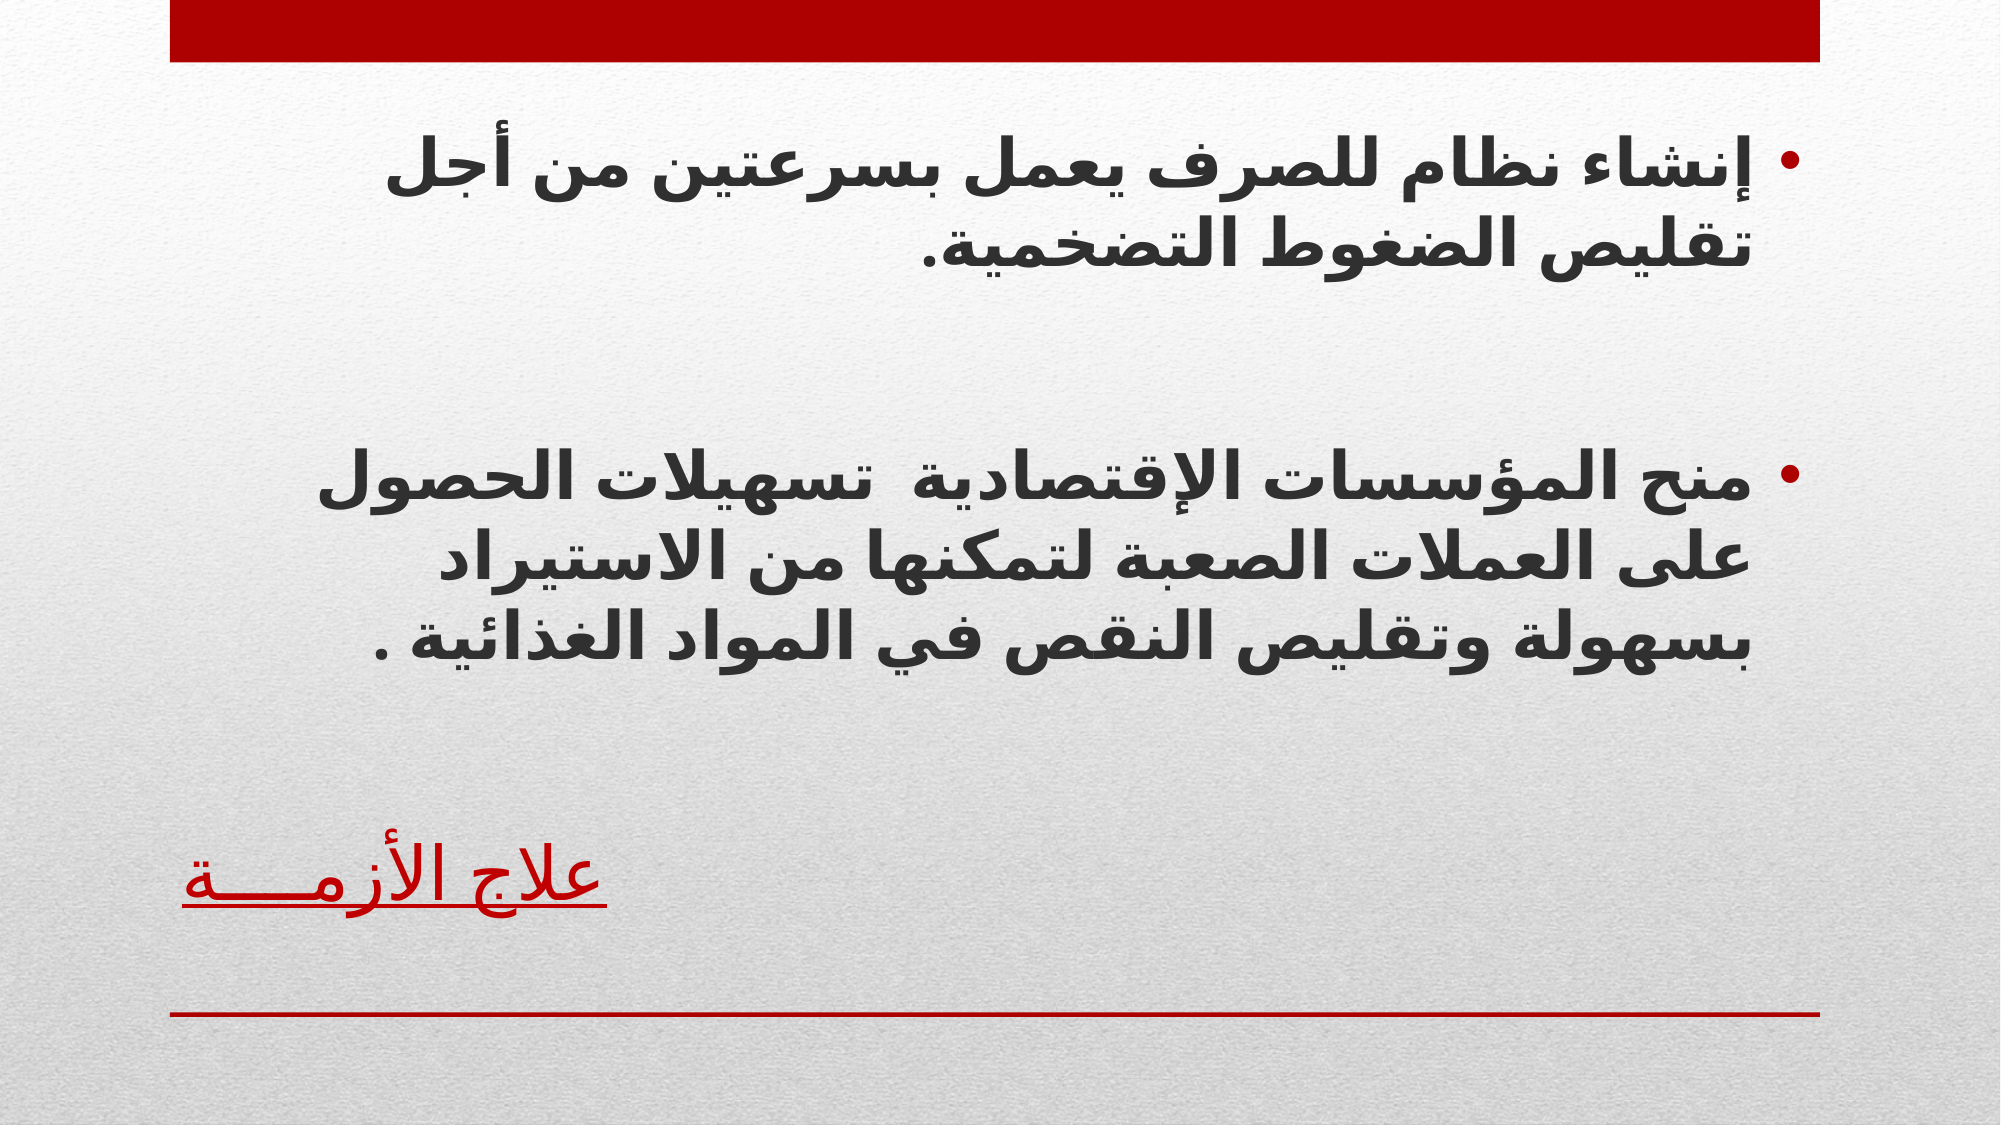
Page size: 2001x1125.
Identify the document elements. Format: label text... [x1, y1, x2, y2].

list إنشاء نظام للصرف يعمل بسرعتين من أجل تقليص الضغوط التضخمية. منح المؤسسات الإقتصادية تسهيلات الحصول على العملات الصعبة لتمكنها من الاستيراد بسهولة وتقليص النقص في المواد الغذائية . [166, 112, 1817, 750]
title علاج الأزمــــة [166, 750, 1650, 1013]
